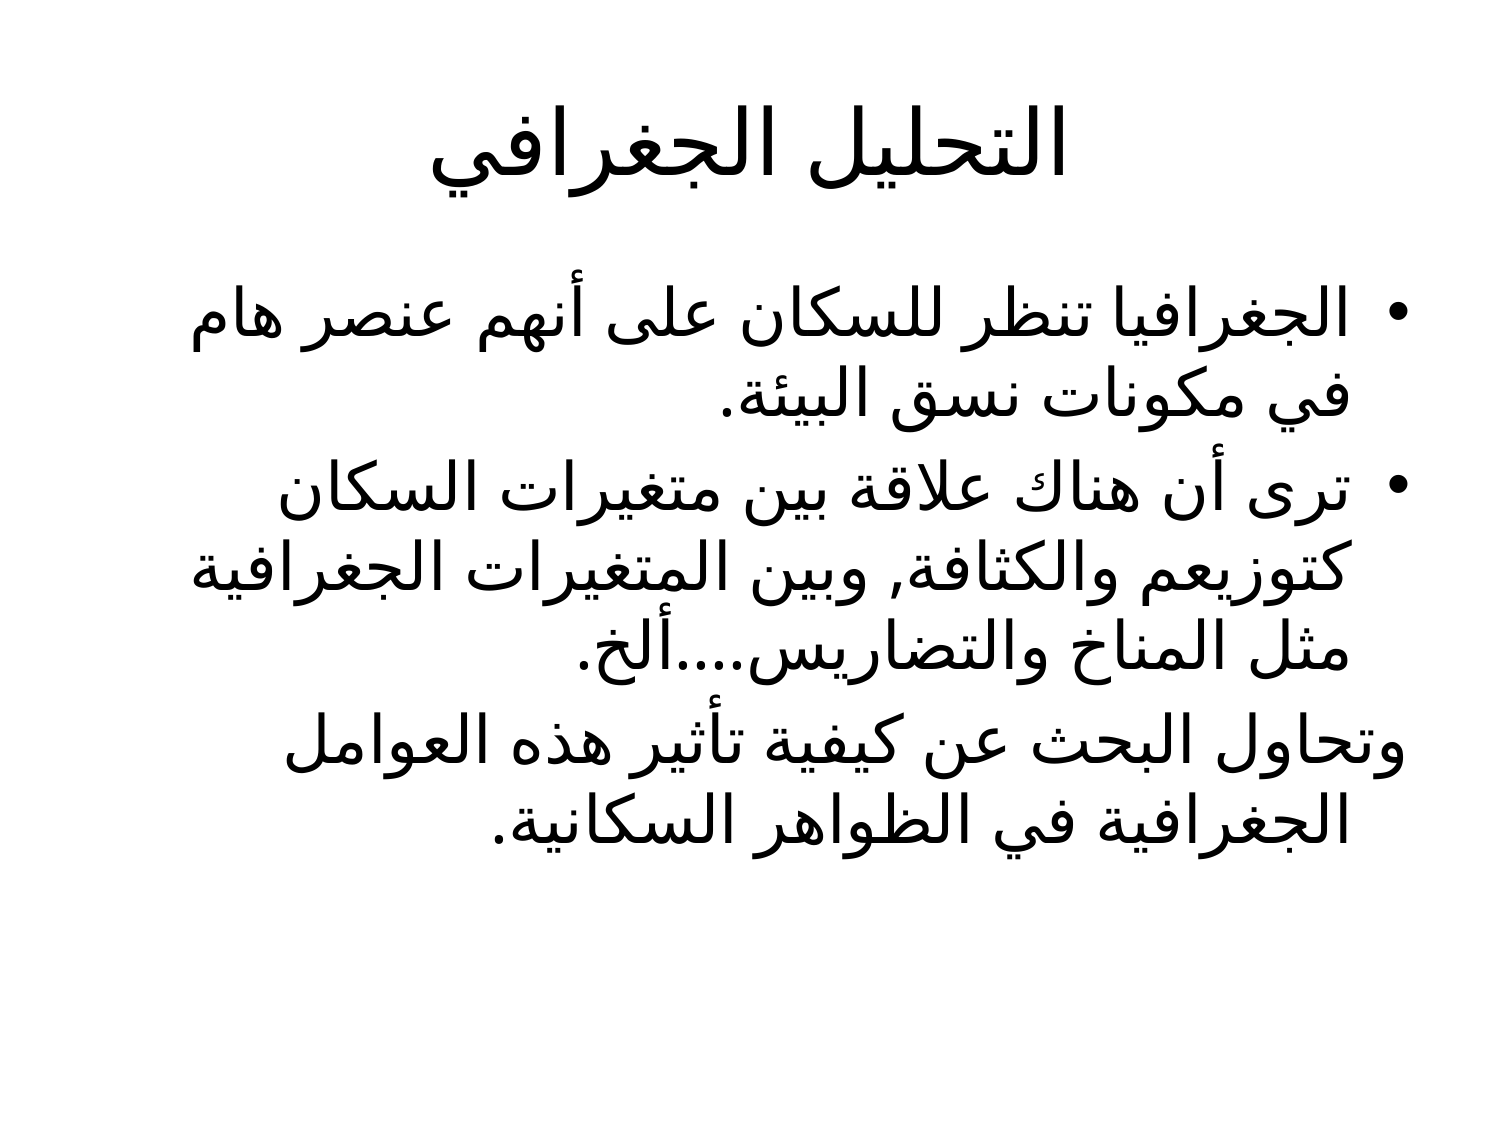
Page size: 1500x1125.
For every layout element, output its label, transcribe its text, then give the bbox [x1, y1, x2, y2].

title التحليل الجغرافي [75, 45, 1425, 233]
list الجغرافيا تنظر للسكان على أنهم عنصر هام في مكونات نسق البيئة. ترى أن هناك علاقة بين متغيرات السكان كتوزيعم والكثافة, وبين المتغيرات الجغرافية مثل المناخ والتضاريس....ألخ. وتحاول البحث عن كيفية تأثير هذه العوامل الجغرافية في الظواهر السكانية. [75, 262, 1425, 1005]
